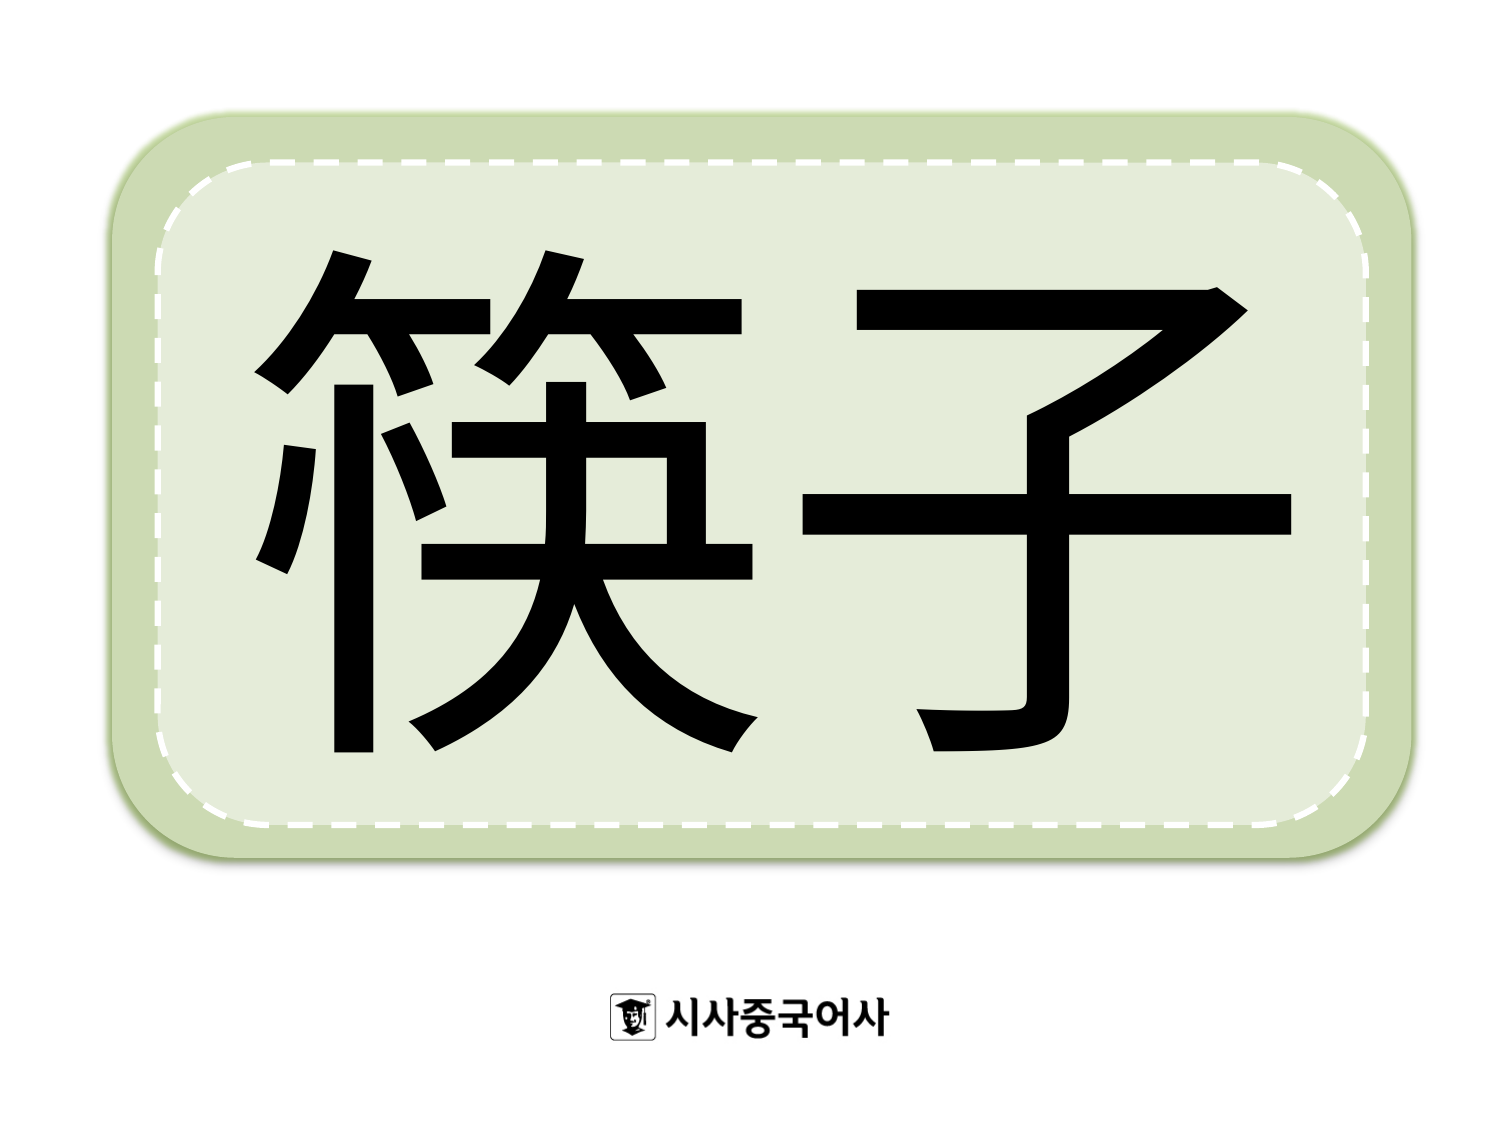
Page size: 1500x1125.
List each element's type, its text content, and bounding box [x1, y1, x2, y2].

picture [602, 987, 898, 1047]
text_box 筷子 [171, 160, 1380, 824]
